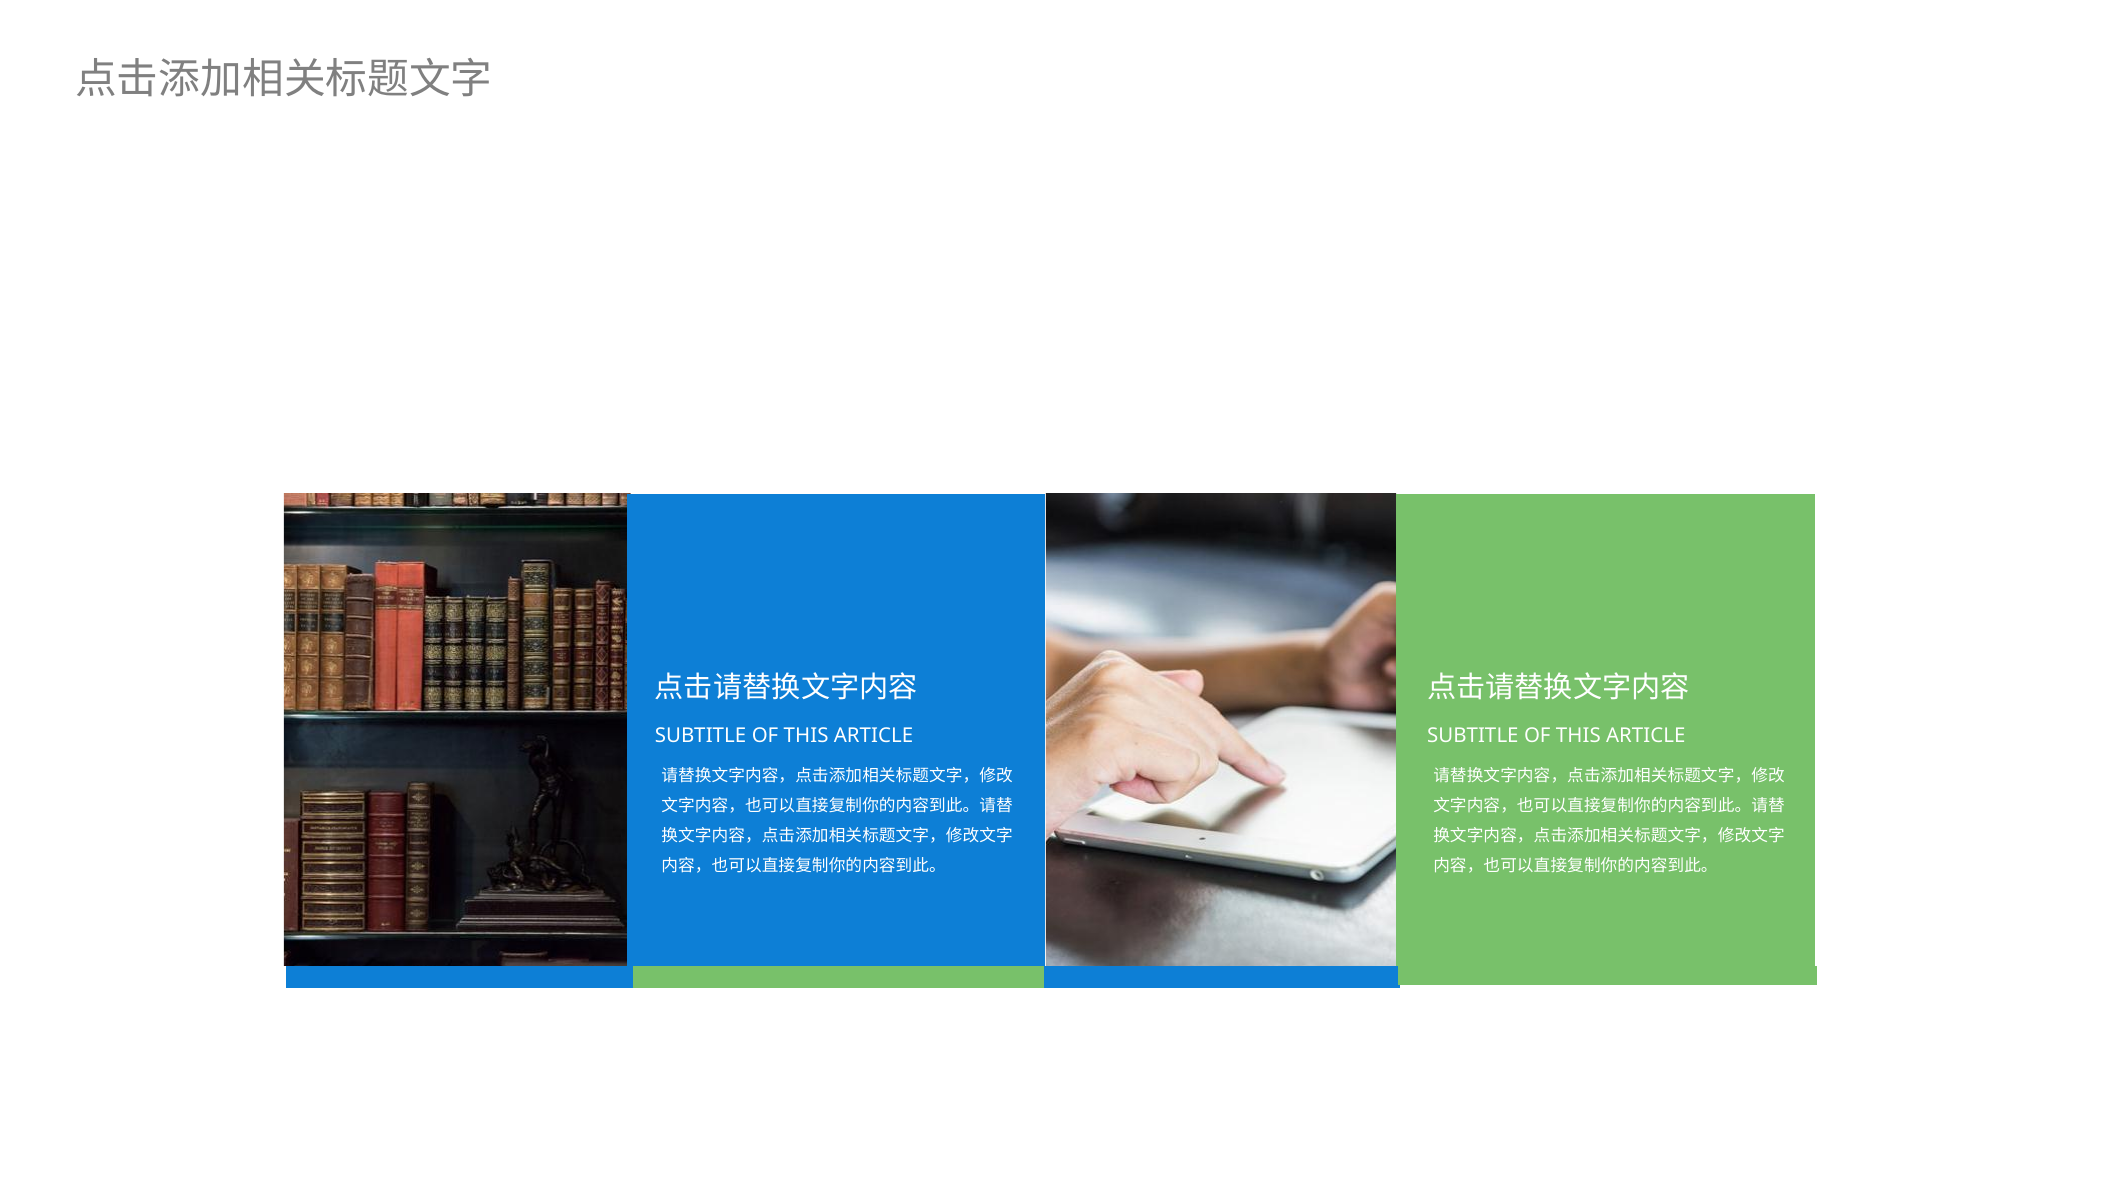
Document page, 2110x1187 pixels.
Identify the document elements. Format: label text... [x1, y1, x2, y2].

text_box [286, 965, 633, 988]
text_box [283, 492, 632, 967]
text_box [626, 494, 1046, 966]
text_box 点击添加相关标题文字 [59, 44, 563, 107]
text_box 点击请替换文字内容 [1427, 662, 1709, 709]
text_box SUBTITLE OF THIS ARTICLE [654, 719, 1004, 749]
text_box [1044, 965, 1400, 988]
text_box SUBTITLE OF THIS ARTICLE [1427, 719, 1776, 749]
text_box 点击请替换文字内容 [654, 662, 937, 709]
text_box [1045, 492, 1397, 965]
text_box 请替换文字内容，点击添加相关标题文字，修改文字内容，也可以直接复制你的内容到此。请替换文字内容，点击添加相关标题文字，修改文字内容，也可以直接复制你的内容到此。 [661, 754, 1019, 872]
text_box 请替换文字内容，点击添加相关标题文字，修改文字内容，也可以直接复制你的内容到此。请替换文字内容，点击添加相关标题文字，修改文字内容，也可以直接复制你的内容到此。 [1433, 754, 1791, 872]
text_box [1398, 965, 1818, 986]
text_box [633, 966, 1044, 988]
text_box [1395, 494, 1815, 965]
